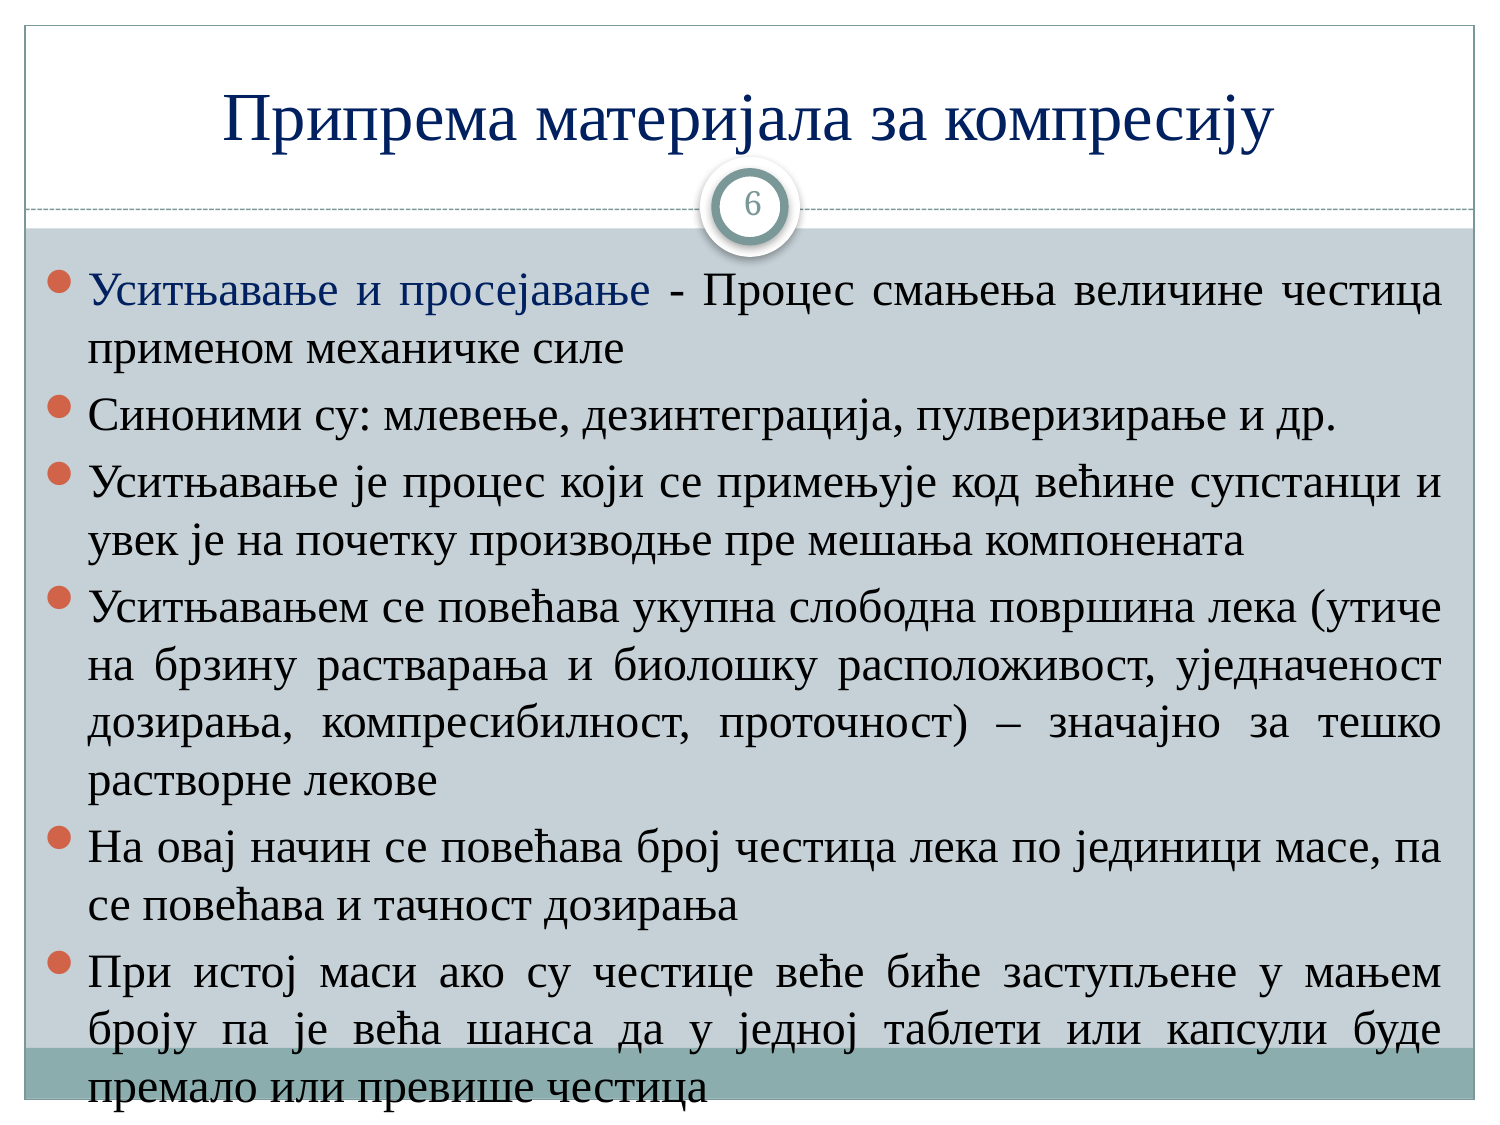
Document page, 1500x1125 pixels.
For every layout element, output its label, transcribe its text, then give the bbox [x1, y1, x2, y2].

title Припрема материјала за компресију [49, 37, 1450, 162]
slide_number 6 [715, 168, 791, 241]
list Уситњавање и просејавање - Процес смањења величине честица применом механичке силе Синоними су: млевење, дезинтеграција, пулверизирање и др. Уситњавање је процес који се примењује код већине супстанци и увек је на почетку производње пре мешања компонената Уситњавањем се повећава укупна слободна површина лека (утиче на брзину растварања и биолошку расположивост, уједначеност дозирања, компресибилност, проточност) – значајно за тешко растворне лекове На овај начин се повећава број честица лека по јединици масе, па се повећава и тачност дозирања При истој маси ако су честице веће биће заступљене у мањем броју па је већа шанса да у једној таблети или капсули буде премало или превише честица [29, 250, 1459, 1125]
